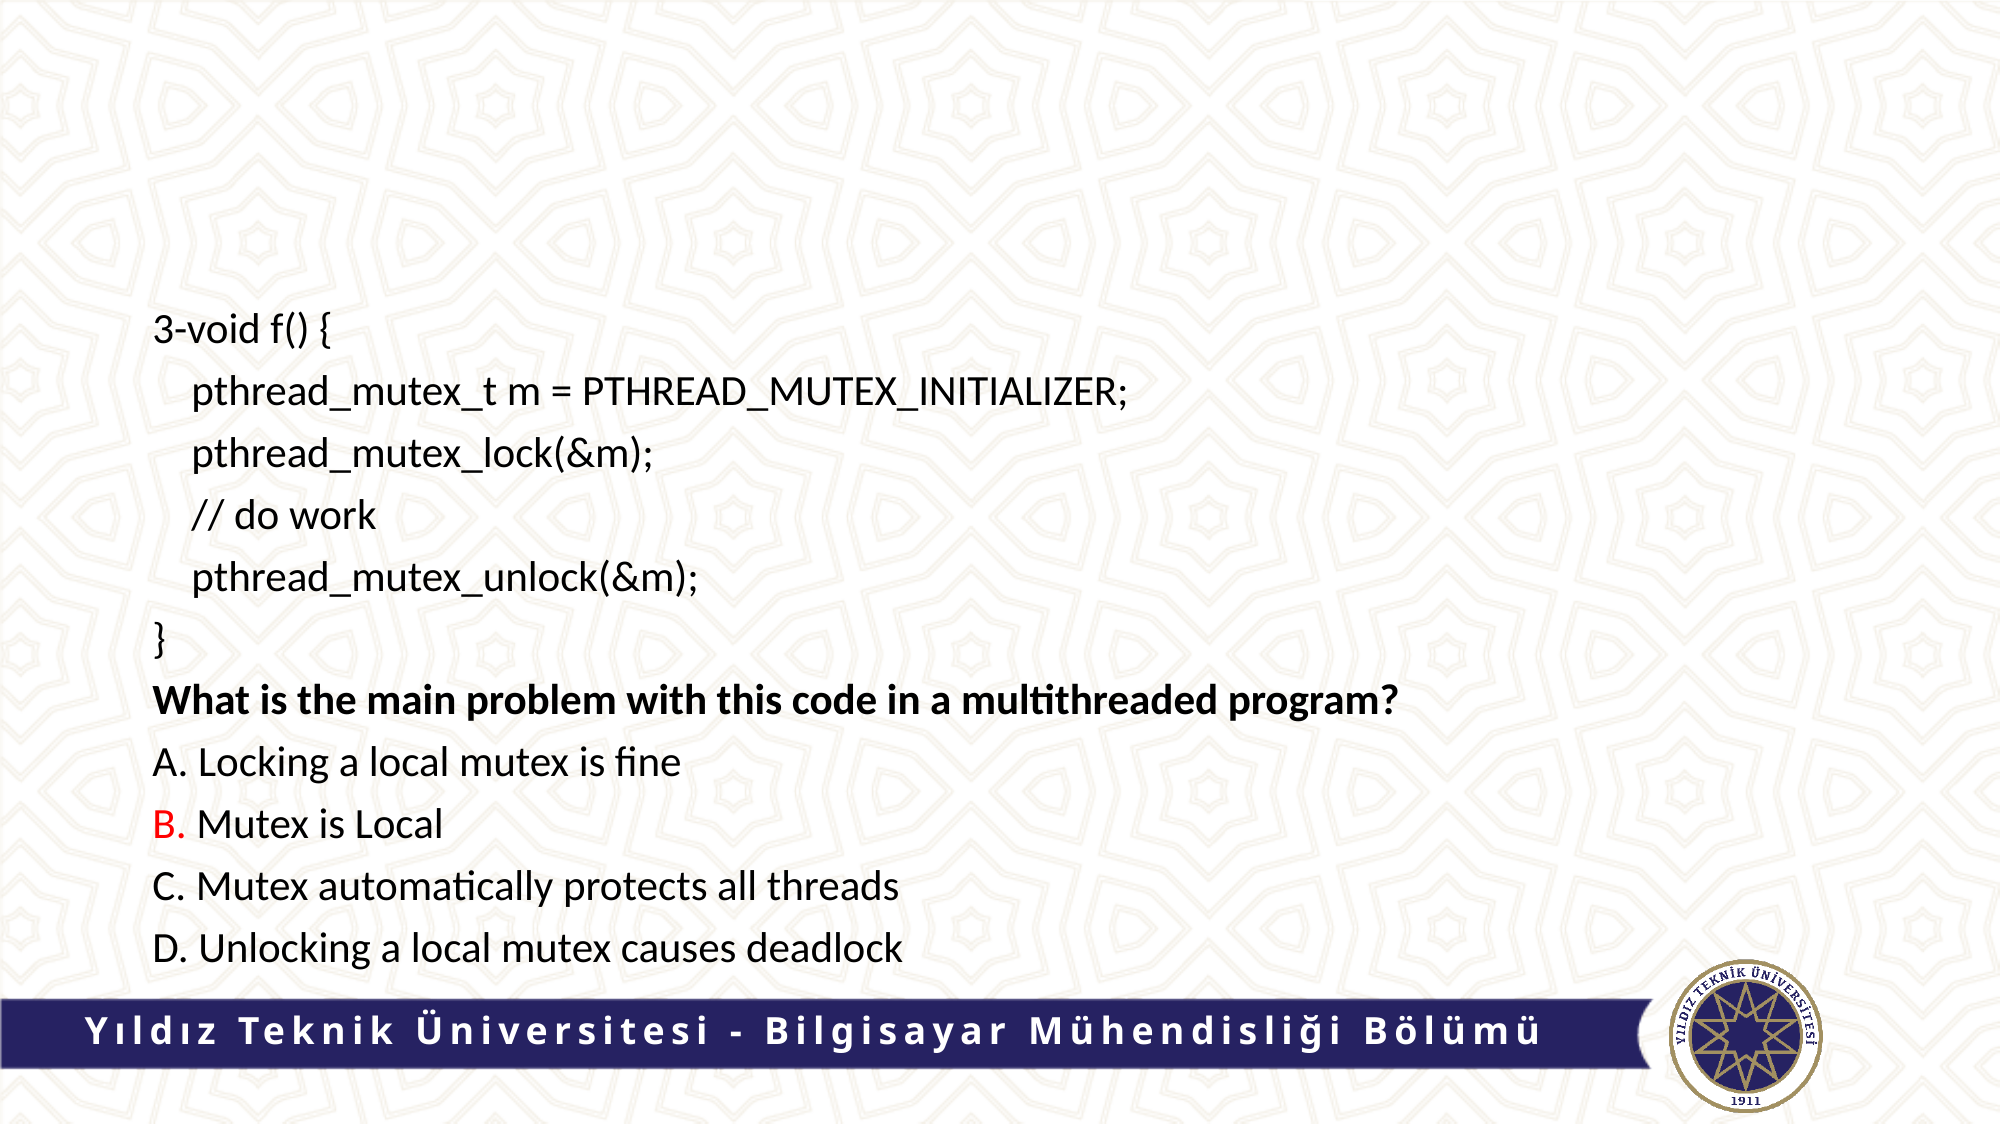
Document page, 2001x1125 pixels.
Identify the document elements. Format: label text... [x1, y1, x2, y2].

picture [0, 0, 2000, 1125]
list 3-void f() { pthread_mutex_t m = PTHREAD_MUTEX_INITIALIZER; pthread_mutex_lock(&m); // do work pthread_mutex_unlock(&m); } What is the main problem with this code in a multithreaded program? A. Locking a local mutex is fine B. Mutex is Local C. Mutex automatically protects all threads D. Unlocking a local mutex causes deadlock [137, 299, 1863, 982]
footer Yıldız Teknik Üniversitesi - Bilgisayar Mühendisliği Bölümü [0, 997, 1628, 1069]
